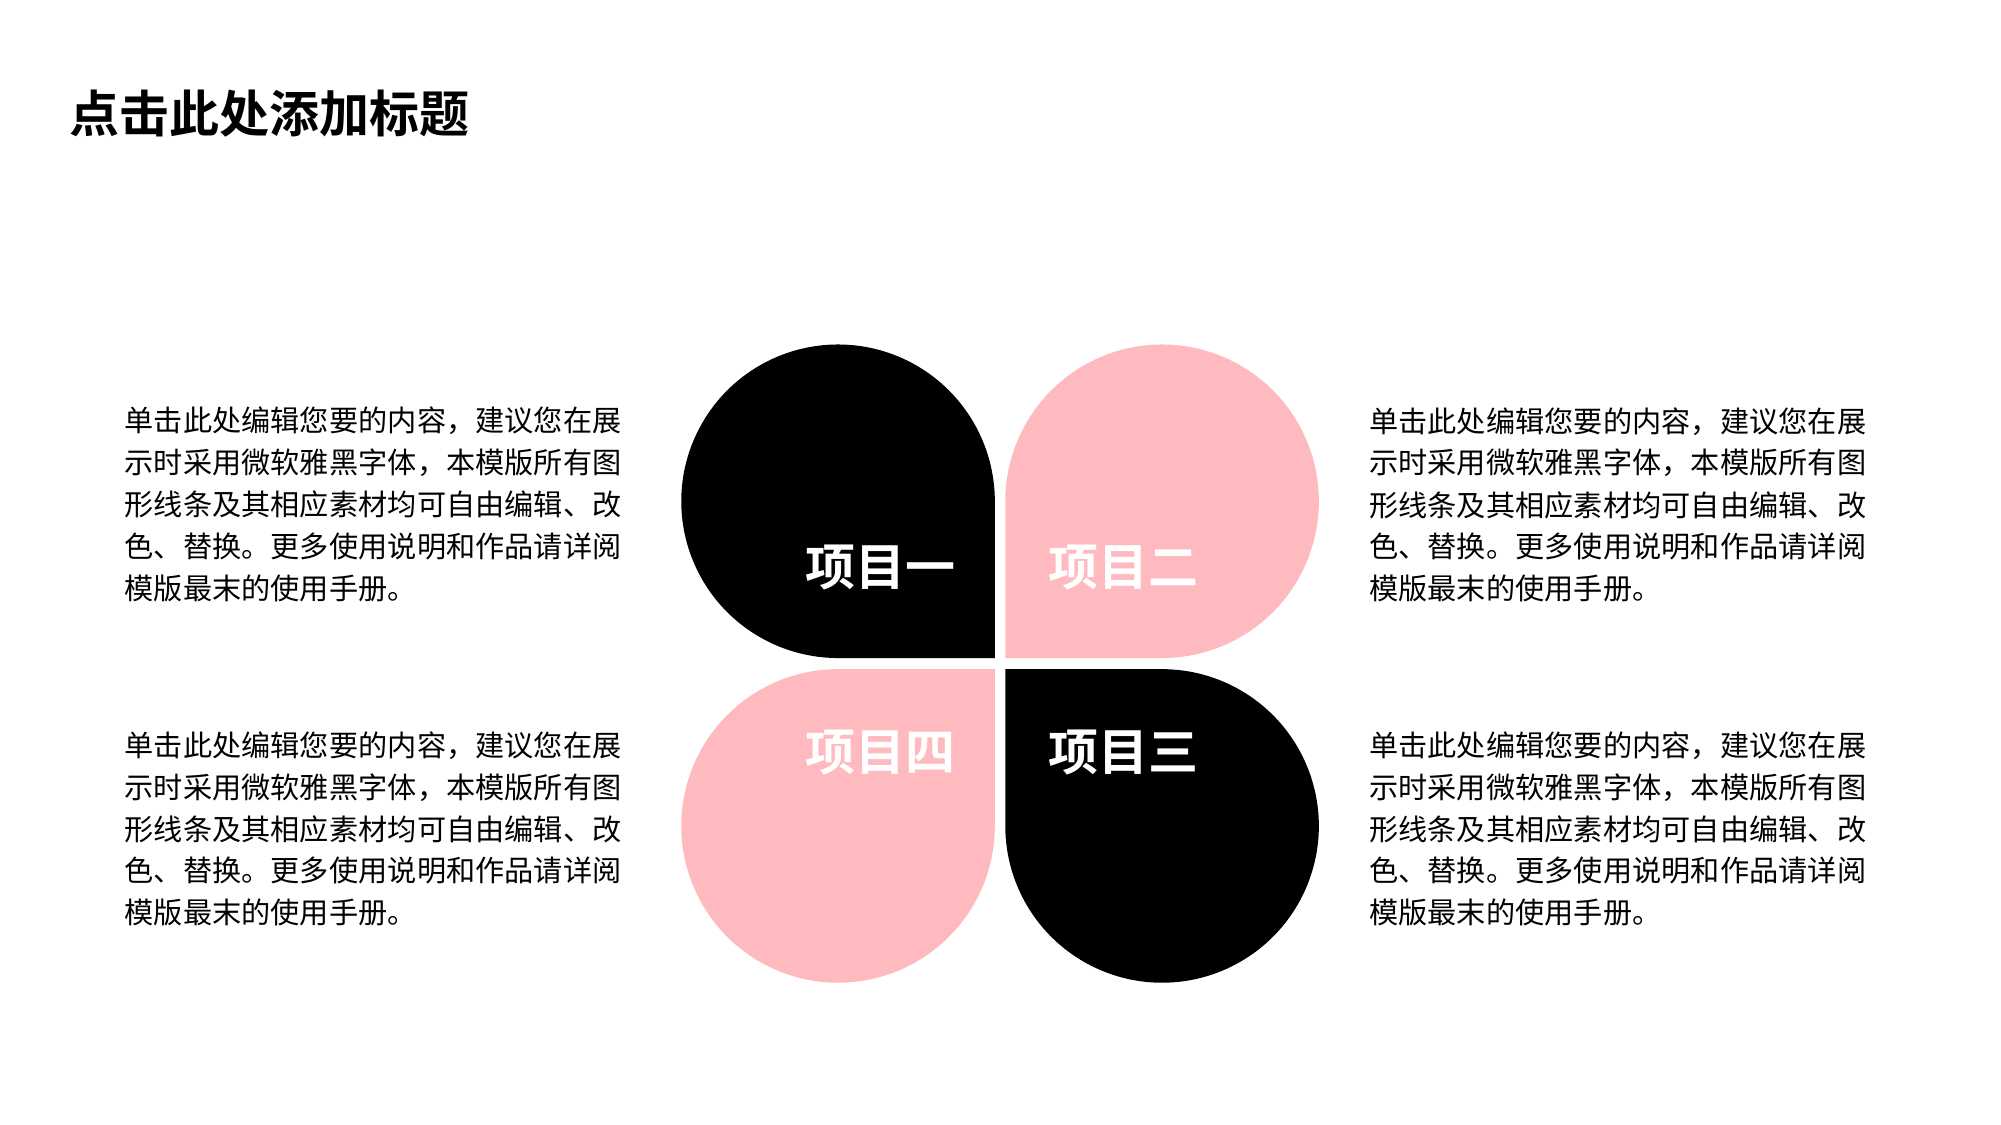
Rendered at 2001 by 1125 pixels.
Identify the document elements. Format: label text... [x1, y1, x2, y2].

text_box 单击此处编辑您要的内容，建议您在展示时采用微软雅黑字体，本模版所有图形线条及其相应素材均可自由编辑、改色、替换。更多使用说明和作品请详阅模版最末的使用手册。 [124, 395, 631, 605]
text_box 单击此处编辑您要的内容，建议您在展示时采用微软雅黑字体，本模版所有图形线条及其相应素材均可自由编辑、改色、替换。更多使用说明和作品请详阅模版最末的使用手册。 [1369, 720, 1876, 930]
text_box 点击此处添加标题 [55, 75, 507, 151]
text_box 项目一 [790, 528, 985, 604]
text_box [1004, 668, 1320, 984]
text_box 单击此处编辑您要的内容，建议您在展示时采用微软雅黑字体，本模版所有图形线条及其相应素材均可自由编辑、改色、替换。更多使用说明和作品请详阅模版最末的使用手册。 [124, 720, 631, 930]
text_box 项目四 [790, 712, 985, 788]
text_box [680, 343, 996, 660]
text_box [680, 668, 996, 984]
text_box 项目二 [1034, 528, 1228, 604]
text_box 单击此处编辑您要的内容，建议您在展示时采用微软雅黑字体，本模版所有图形线条及其相应素材均可自由编辑、改色、替换。更多使用说明和作品请详阅模版最末的使用手册。 [1369, 395, 1876, 606]
text_box 项目三 [1034, 712, 1228, 788]
text_box [1004, 343, 1320, 660]
